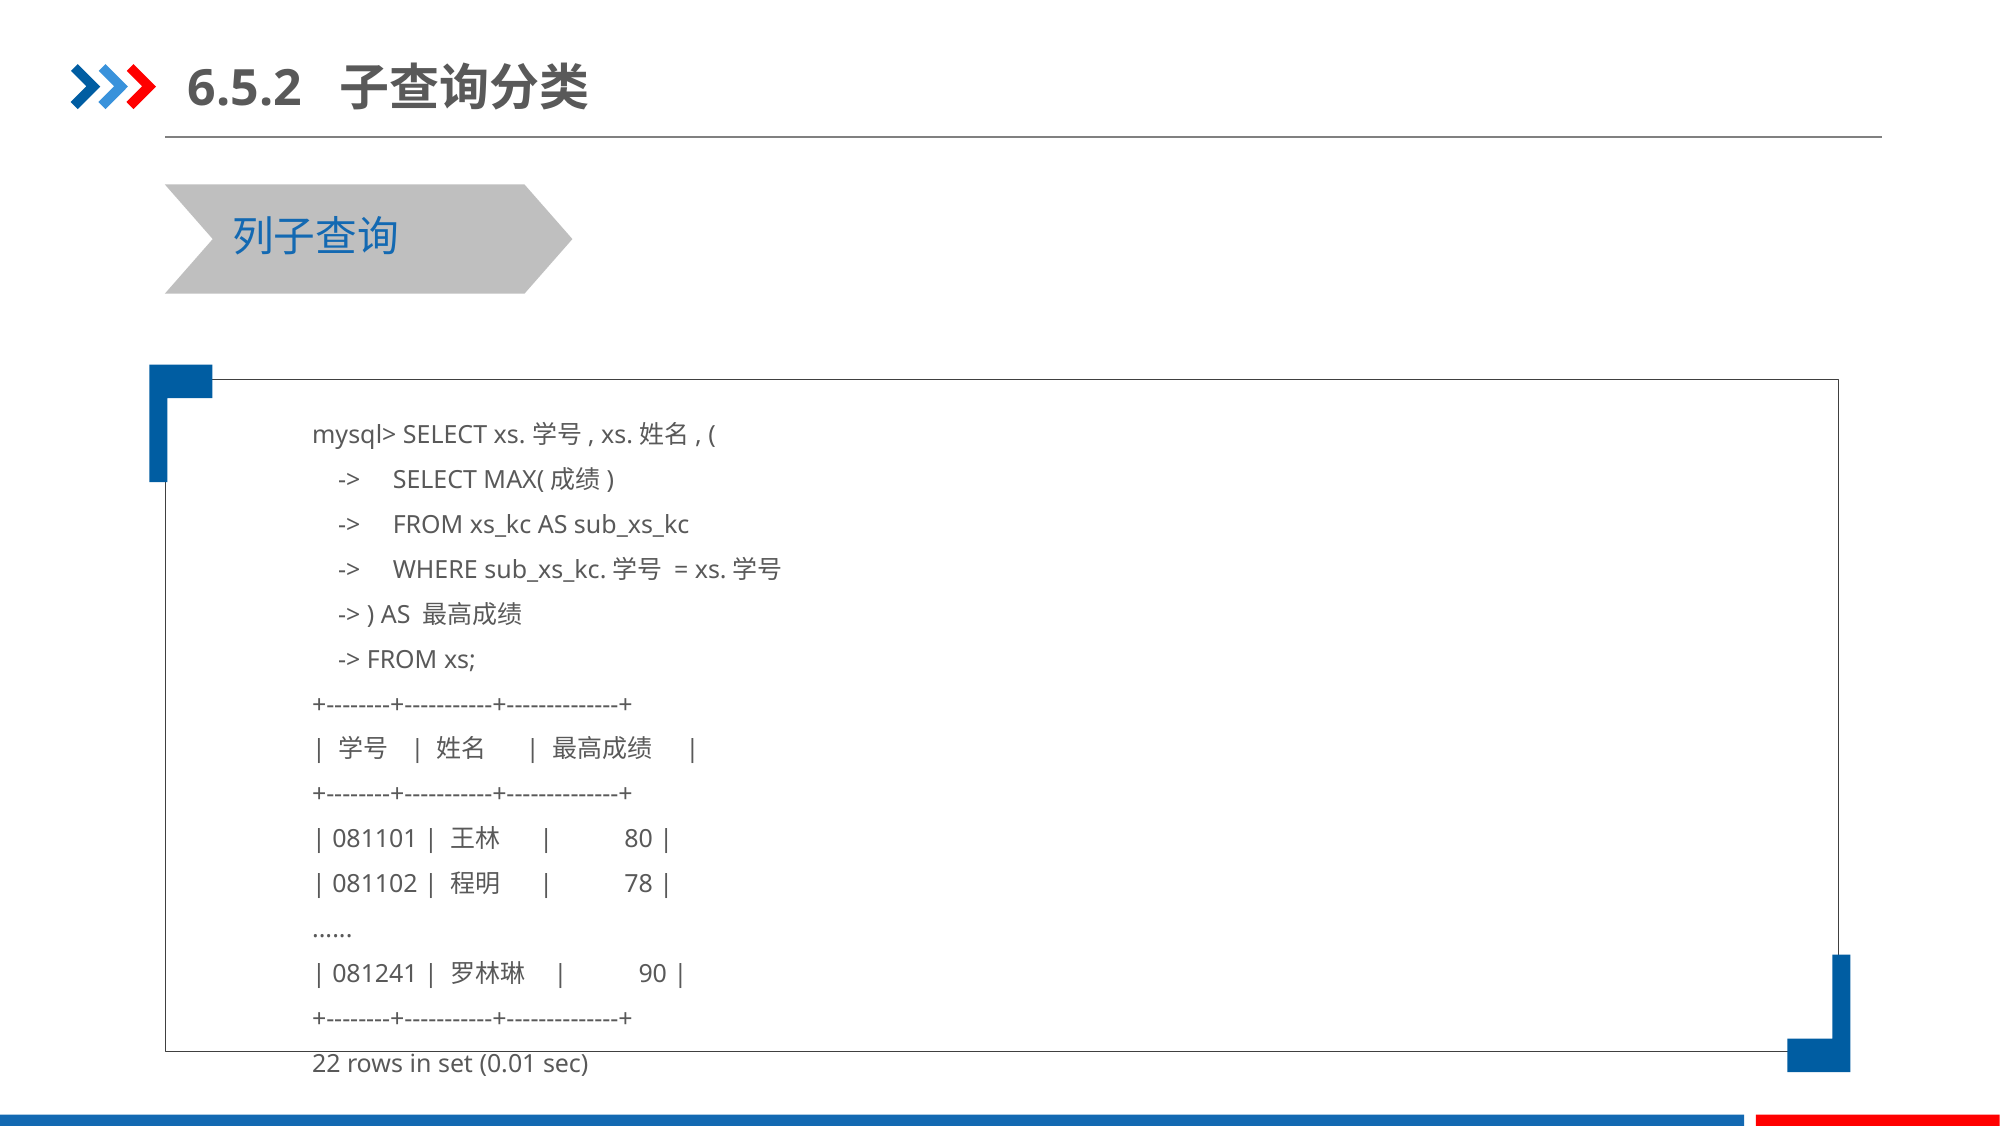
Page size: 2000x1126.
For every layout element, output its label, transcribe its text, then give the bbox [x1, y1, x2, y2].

text_box 列子查询 [217, 202, 414, 267]
text_box [1785, 953, 1852, 1074]
text_box [147, 363, 215, 484]
text_box 6.5.2 子查询分类 [187, 43, 827, 127]
text_box [163, 378, 1841, 1053]
text_box [164, 184, 573, 294]
